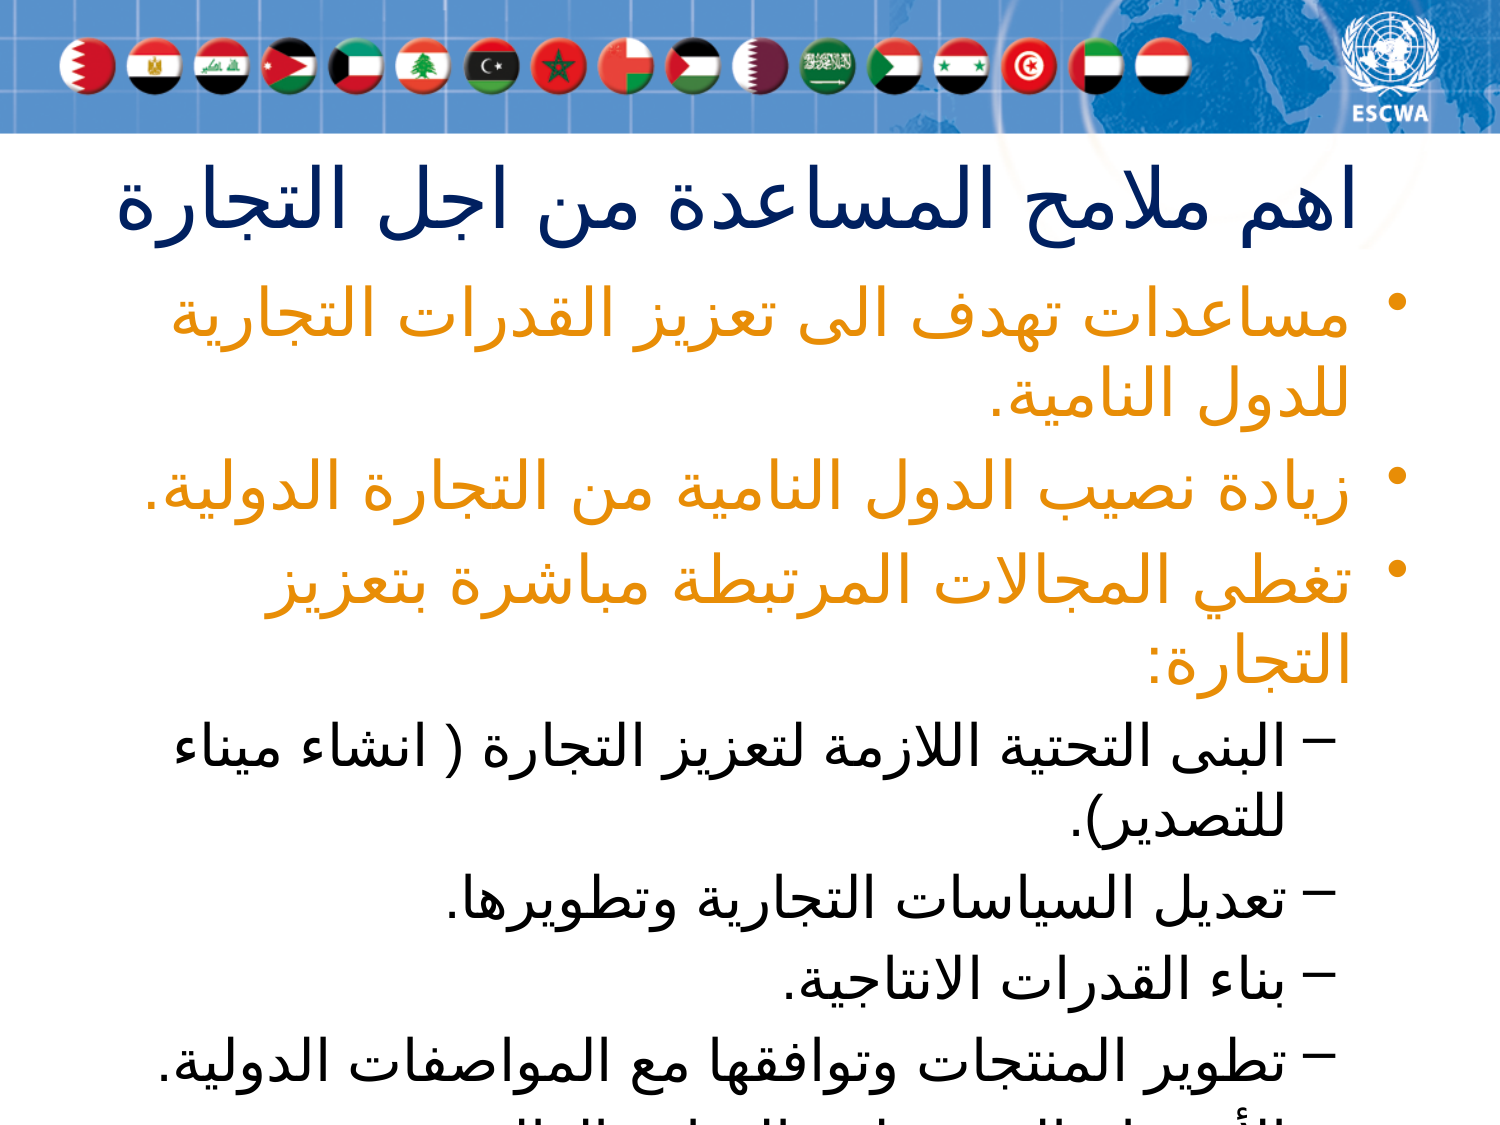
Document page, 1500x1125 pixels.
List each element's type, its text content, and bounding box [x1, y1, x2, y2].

list مساعدات تهدف الى تعزيز القدرات التجارية للدول النامية. زيادة نصيب الدول النامية من التجارة الدولية. تغطي المجالات المرتبطة مباشرة بتعزيز التجارة: البنى التحتية اللازمة لتعزيز التجارة ( انشاء ميناء للتصدير). تعديل السياسات التجارية وتطويرها. بناء القدرات الانتاجية. تطوير المنتجات وتوافقها مع المواصفات الدولية. الأنضمام الى منظمة التجارة العالمية وتنفيذ الالتزامات. وغيرها من المجالات ذات الصلة. [75, 262, 1425, 1063]
title اهم ملامح المساعدة من اجل التجارة [75, 137, 1425, 250]
picture [0, 0, 1500, 1125]
